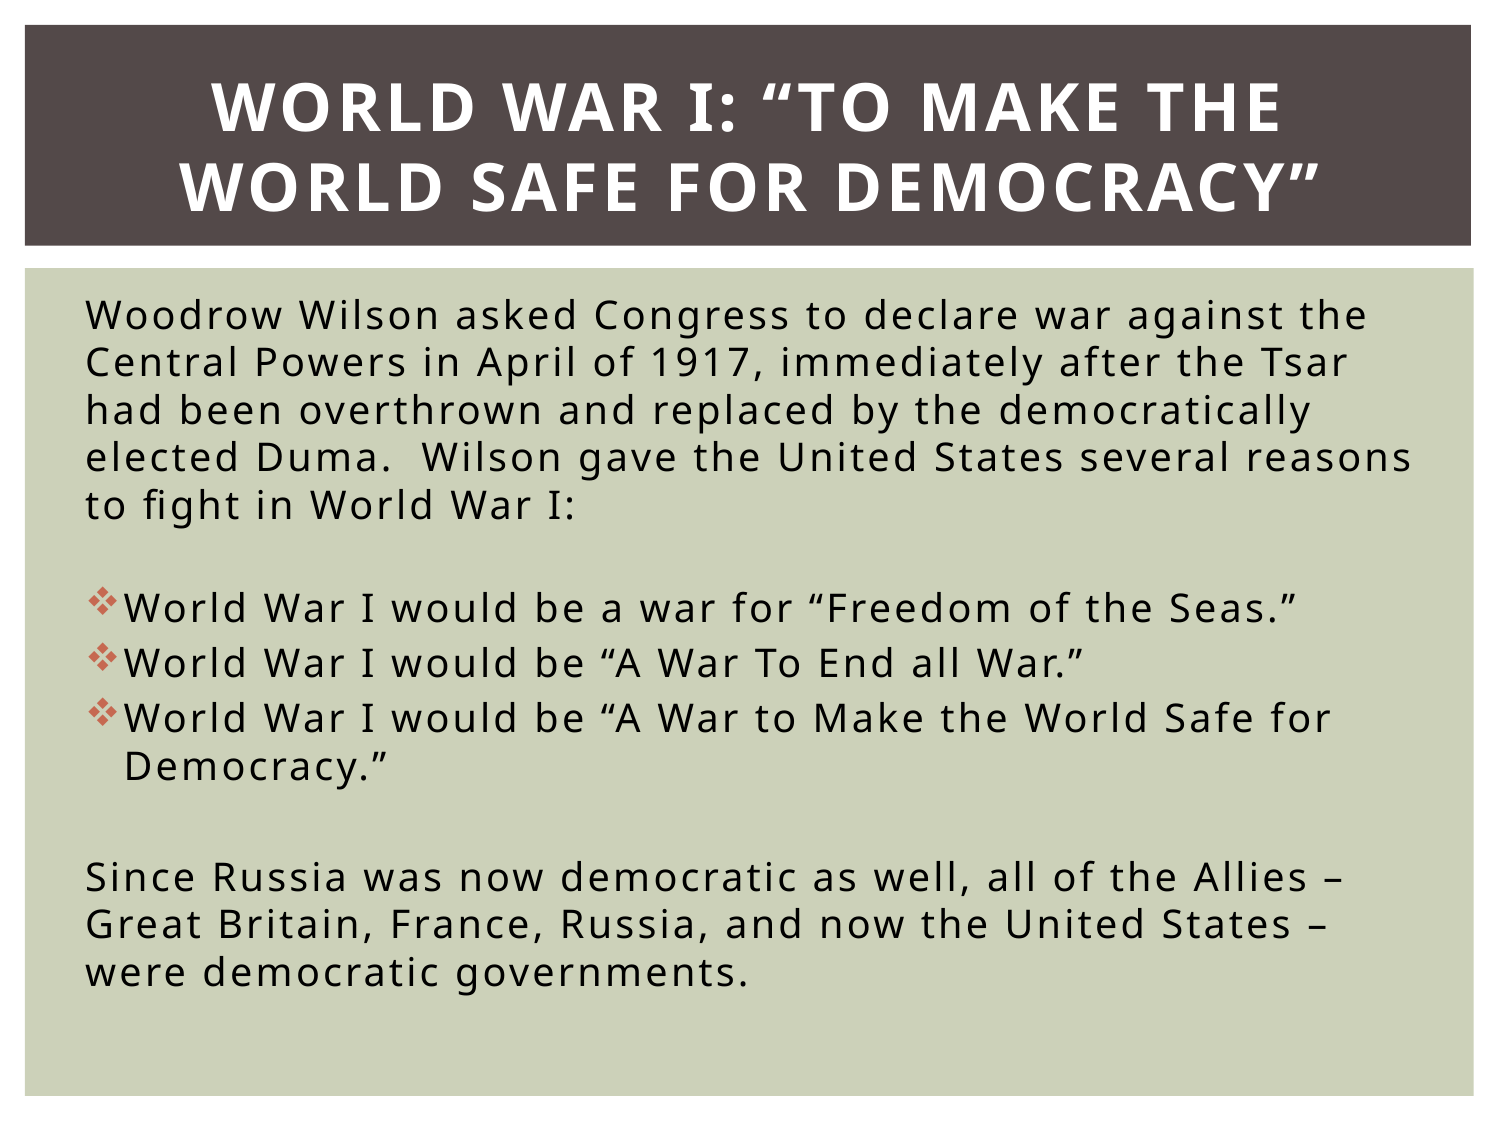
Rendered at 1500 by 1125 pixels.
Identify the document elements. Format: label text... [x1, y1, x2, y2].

list Woodrow Wilson asked Congress to declare war against the Central Powers in April of 1917, immediately after the Tsar had been overthrown and replaced by the democratically elected Duma. Wilson gave the United States several reasons to fight in World War I: World War I would be a war for “Freedom of the Seas.” World War I would be “A War To End all War.” World War I would be “A War to Make the World Safe for Democracy.” Since Russia was now democratic as well, all of the Allies – Great Britain, France, Russia, and now the United States – were democratic governments. [62, 281, 1442, 1005]
title World War I: “To Make the World safe for democracy” [62, 58, 1438, 232]
